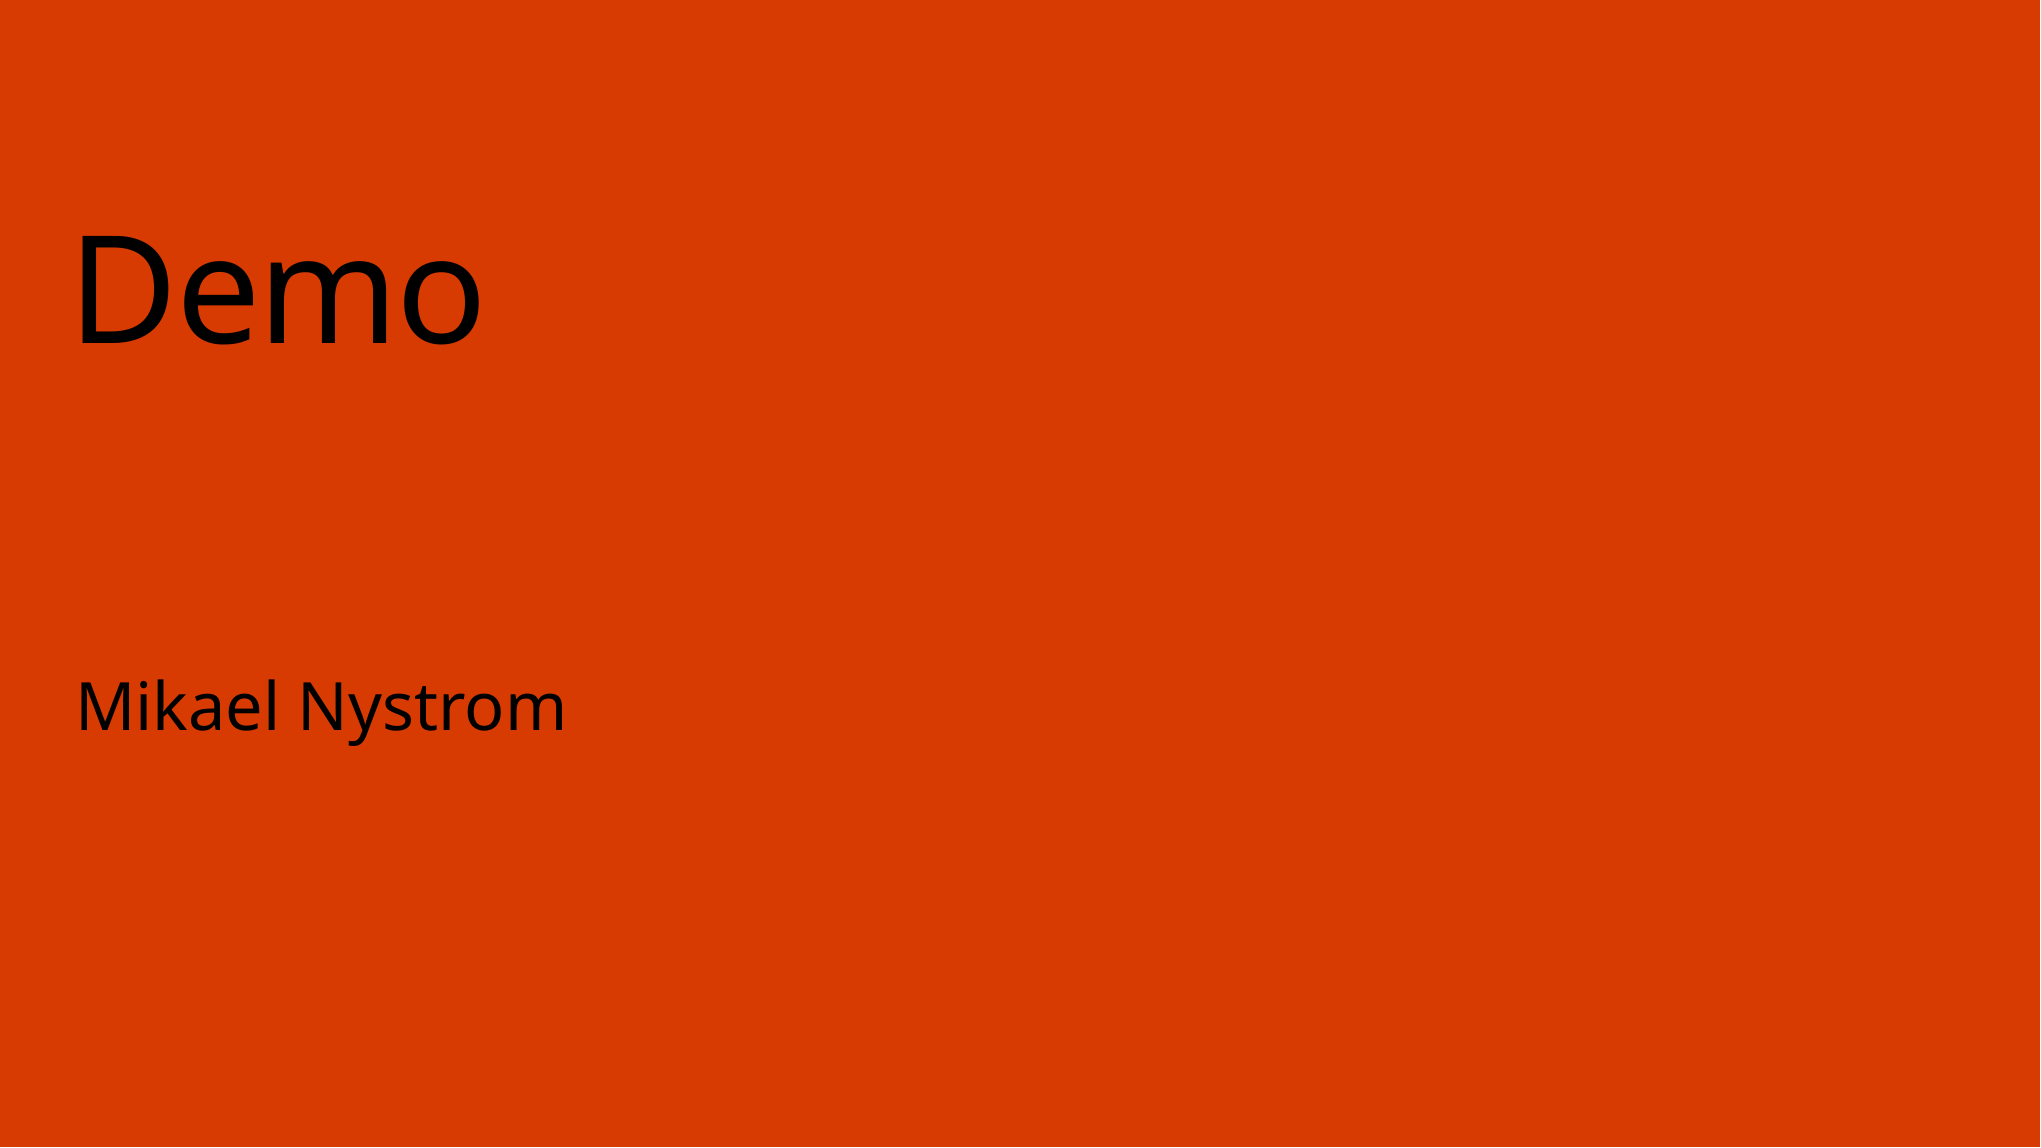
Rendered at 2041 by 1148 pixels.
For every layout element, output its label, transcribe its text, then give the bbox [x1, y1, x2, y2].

list Mikael Nystrom [45, 648, 1396, 770]
title Demo [45, 198, 1395, 393]
